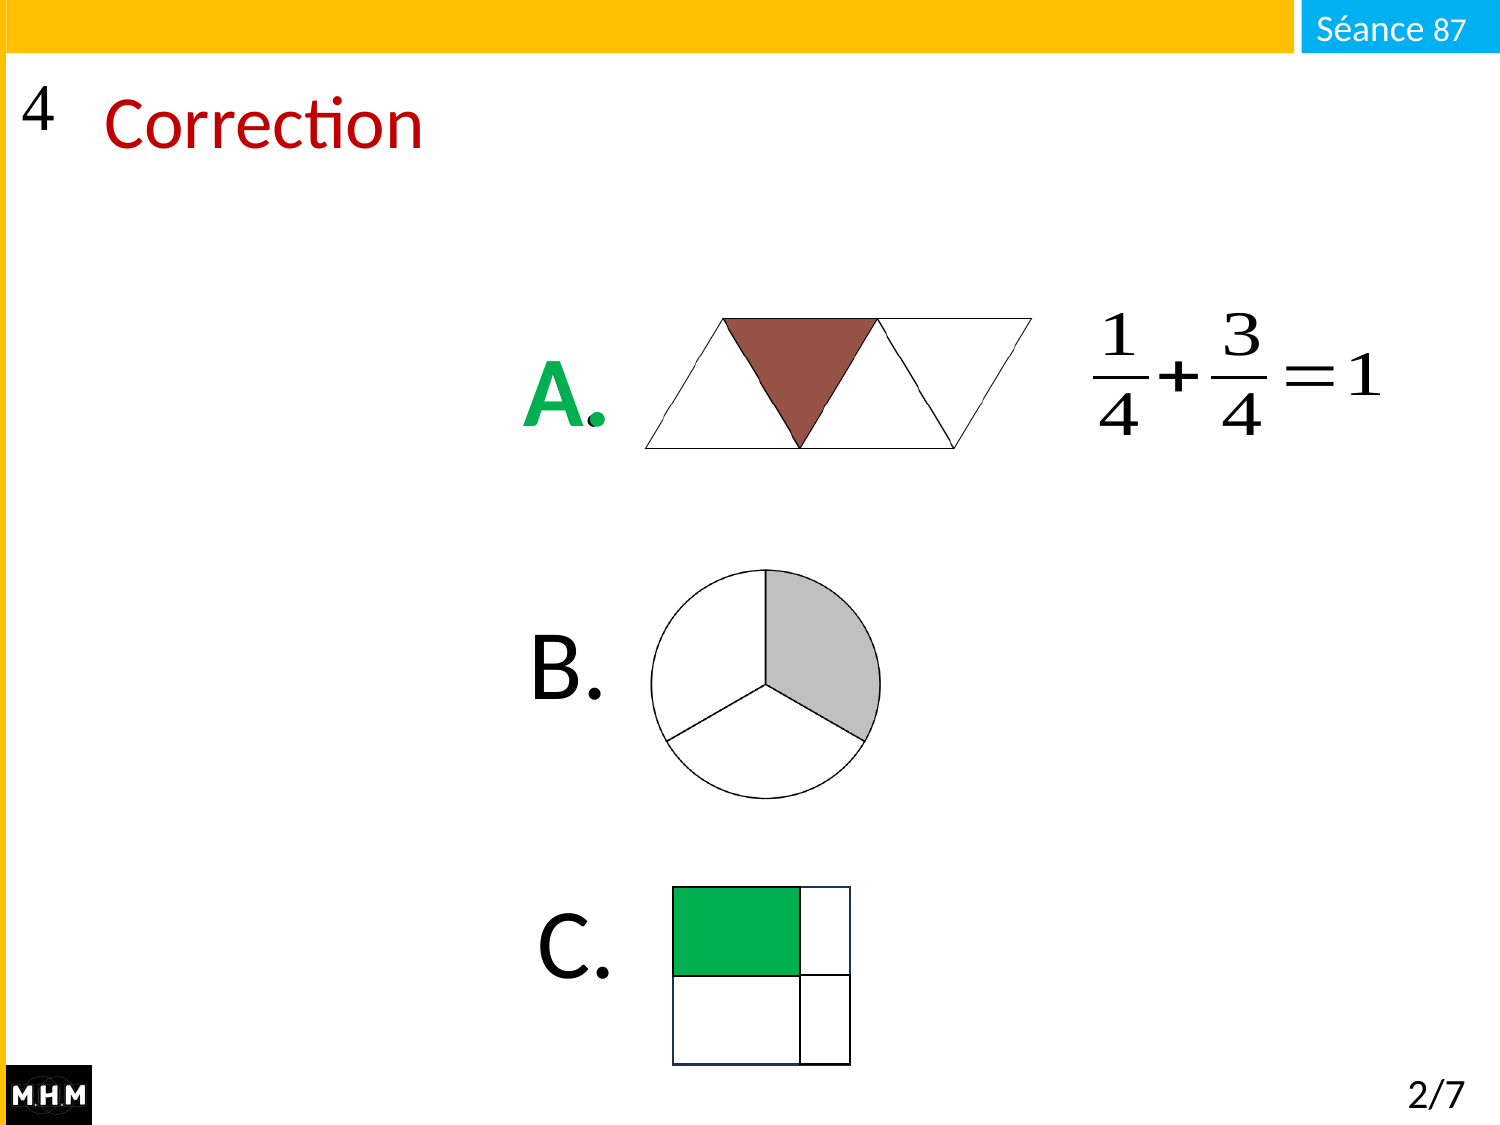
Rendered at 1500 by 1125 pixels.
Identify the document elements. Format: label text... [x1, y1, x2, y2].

text_box C. [522, 870, 673, 1006]
text_box [801, 886, 851, 974]
text_box [672, 977, 851, 1066]
text_box A. [508, 319, 659, 455]
list 2/7 [1373, 1064, 1500, 1125]
text_box [672, 886, 801, 977]
picture [6, 1065, 92, 1125]
title Correction [89, 74, 1384, 174]
text_box [799, 974, 851, 1065]
picture [632, 309, 1046, 452]
text_box B. [513, 592, 640, 727]
picture [640, 569, 882, 800]
